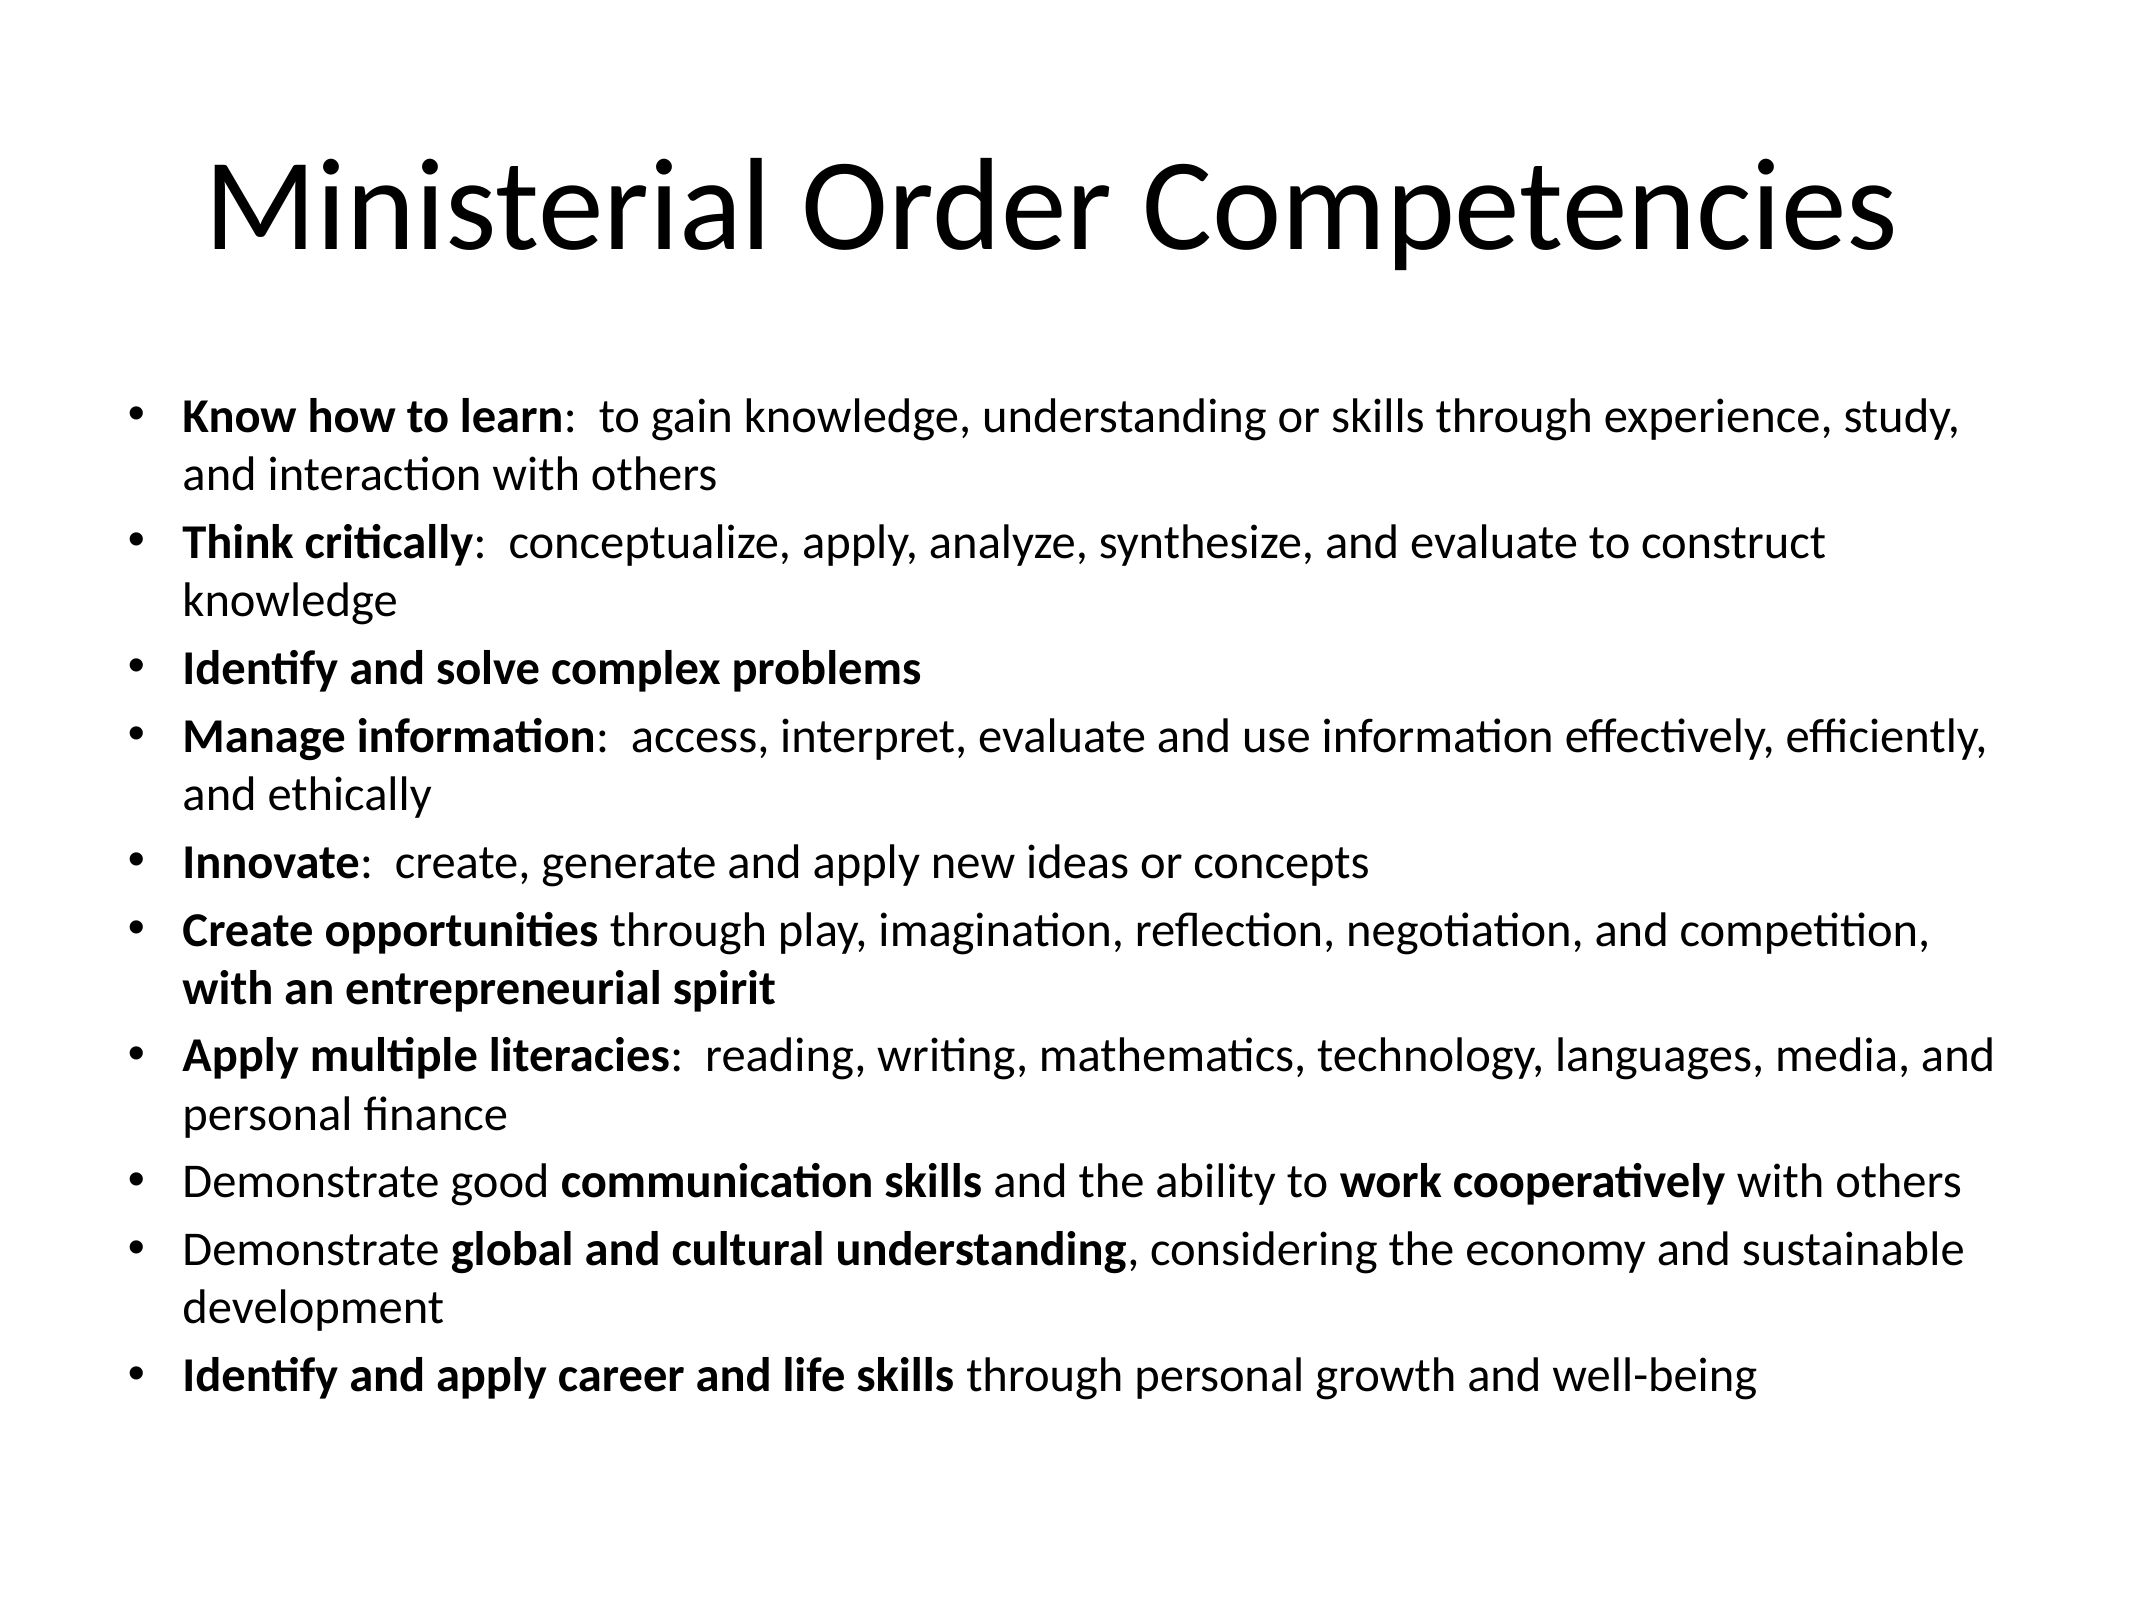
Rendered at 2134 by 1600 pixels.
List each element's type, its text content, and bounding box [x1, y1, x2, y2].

list Know how to learn: to gain knowledge, understanding or skills through experience, study, and interaction with others Think critically: conceptualize, apply, analyze, synthesize, and evaluate to construct knowledge Identify and solve complex problems Manage information: access, interpret, evaluate and use information effectively, efficiently, and ethically Innovate: create, generate and apply new ideas or concepts Create opportunities through play, imagination, reflection, negotiation, and competition, with an entrepreneurial spirit Apply multiple literacies: reading, writing, mathematics, technology, languages, media, and personal finance Demonstrate good communication skills and the ability to work cooperatively with others Demonstrate global and cultural understanding, considering the economy and sustainable development Identify and apply career and life skills through personal growth and well-being [106, 373, 2027, 1430]
title Ministerial Order Competencies [106, 64, 2027, 331]
